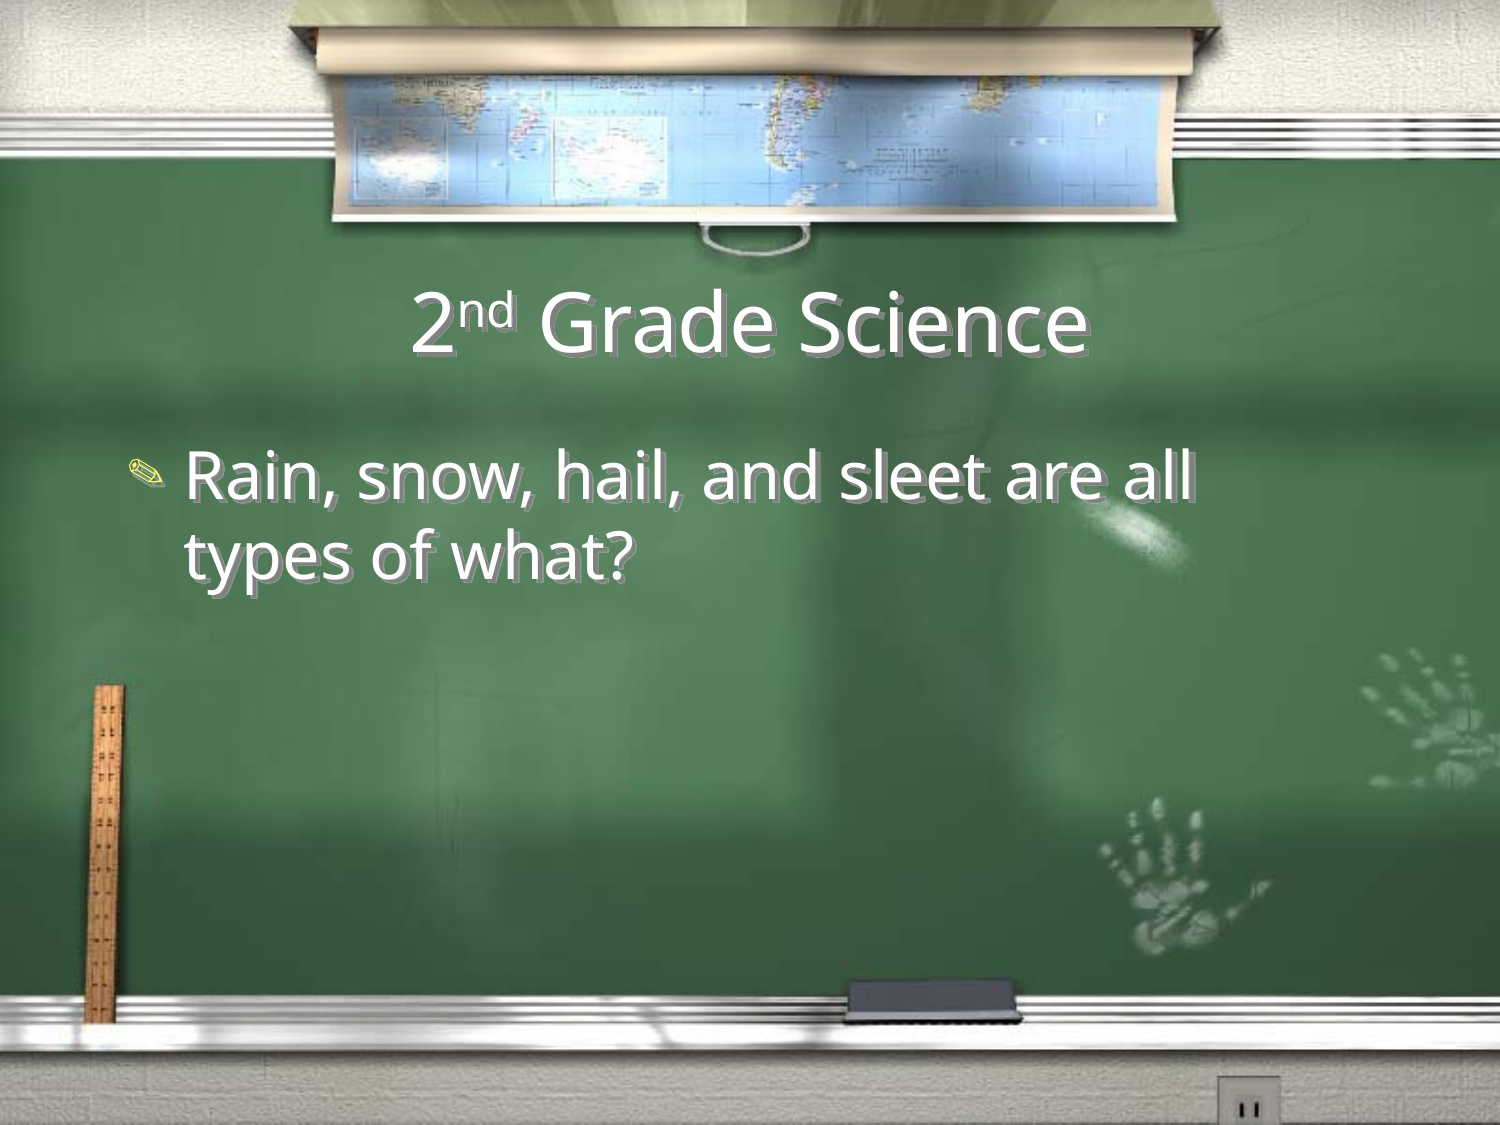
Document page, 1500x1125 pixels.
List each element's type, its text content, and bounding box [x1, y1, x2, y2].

title 2nd Grade Science [112, 224, 1388, 413]
picture [0, 0, 1500, 1125]
list Rain, snow, hail, and sleet are all types of what? [112, 424, 1388, 1001]
